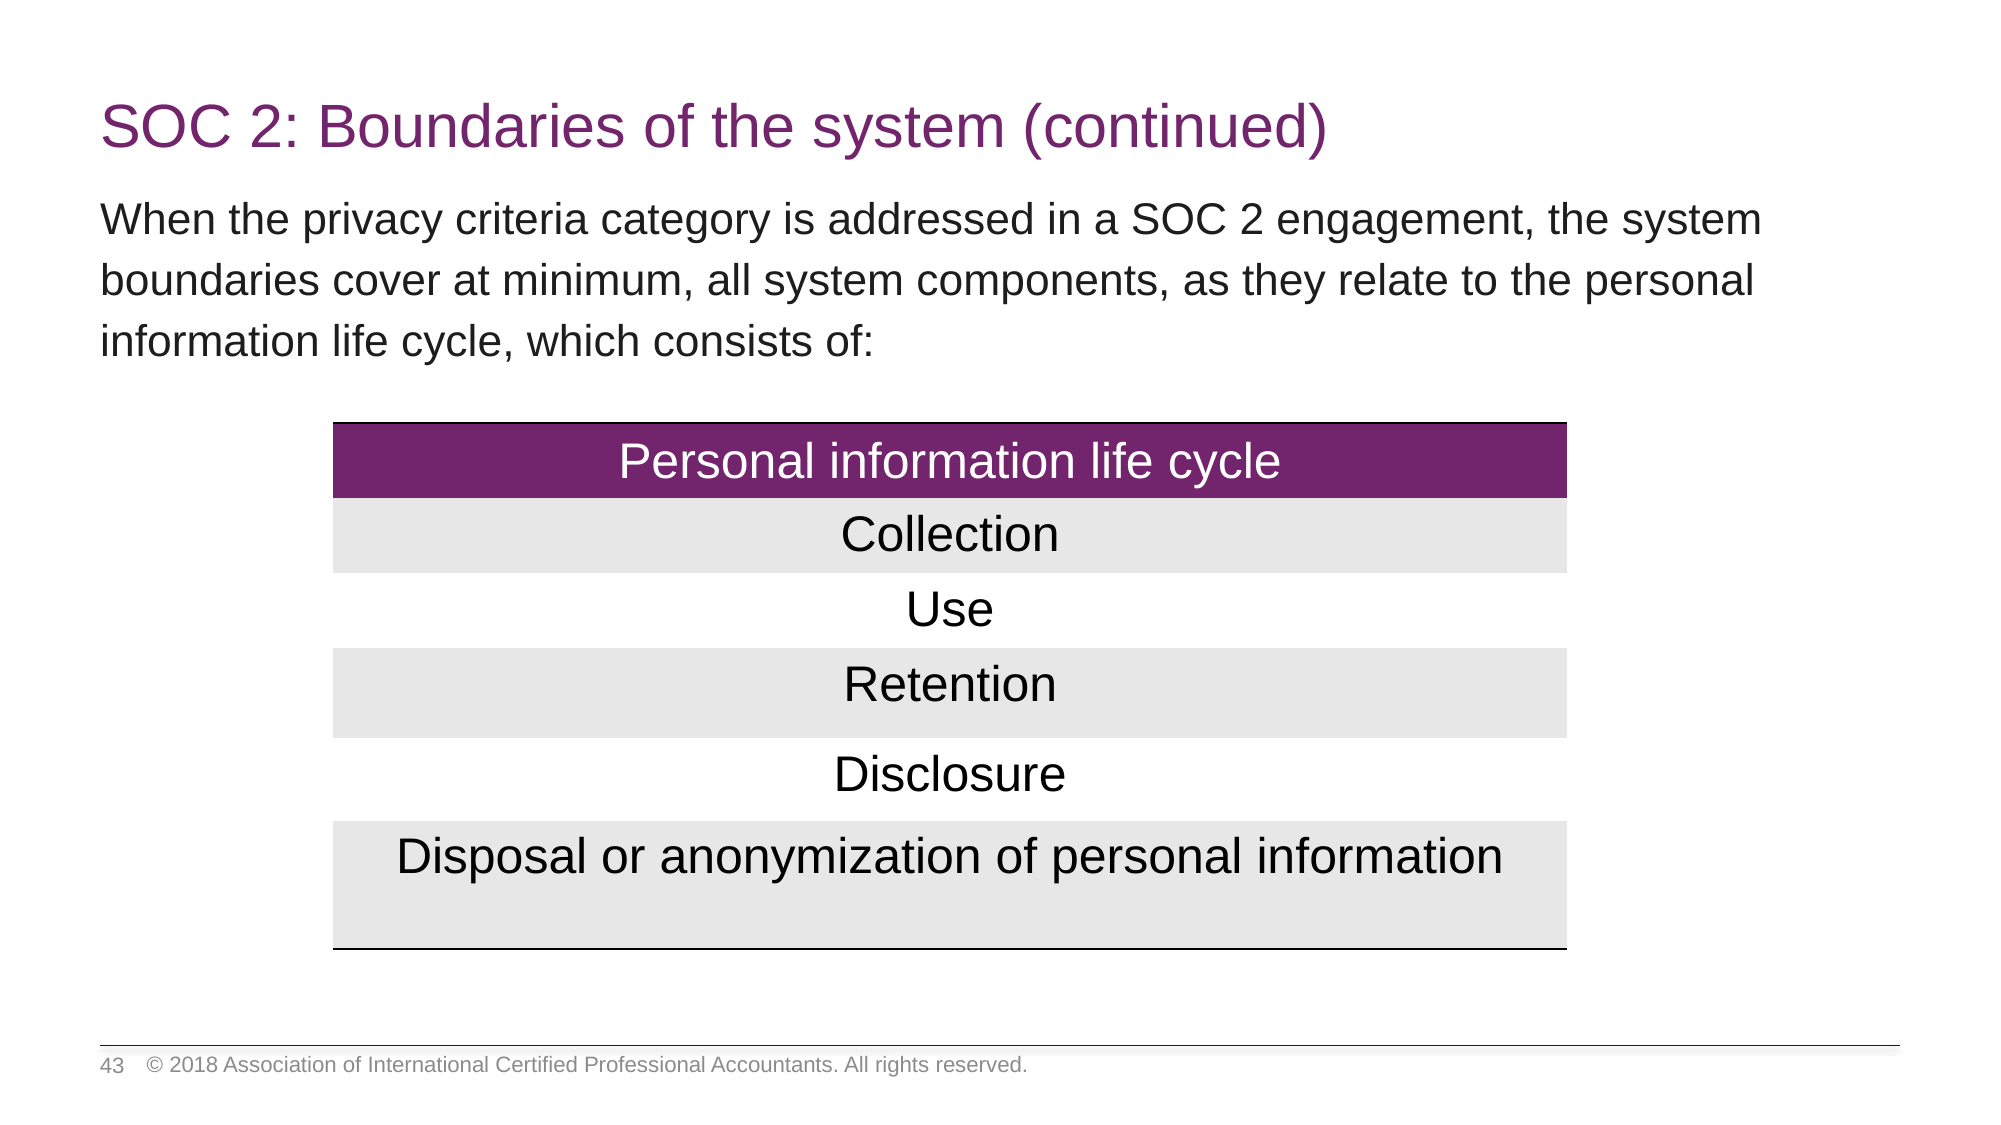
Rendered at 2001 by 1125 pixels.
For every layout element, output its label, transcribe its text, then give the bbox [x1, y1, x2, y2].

table_cell Use [333, 573, 1567, 648]
table_header Personal information life cycle [333, 424, 1567, 498]
title SOC 2: Boundaries of the system (continued) [100, 30, 1800, 160]
table_cell Disclosure [333, 738, 1567, 821]
slide_number 43 [99, 1050, 147, 1111]
table_cell Disposal or anonymization of personal information [333, 821, 1567, 948]
table_cell Retention [333, 648, 1567, 738]
footer © 2018 Association of International Certified Professional Accountants. All rights reserved. [147, 1050, 1900, 1111]
table_cell Collection [333, 498, 1567, 573]
list When the privacy criteria category is addressed in a SOC 2 engagement, the system boundaries cover at minimum, all system components, as they relate to the personal information life cycle, which consists of: [100, 182, 1800, 915]
